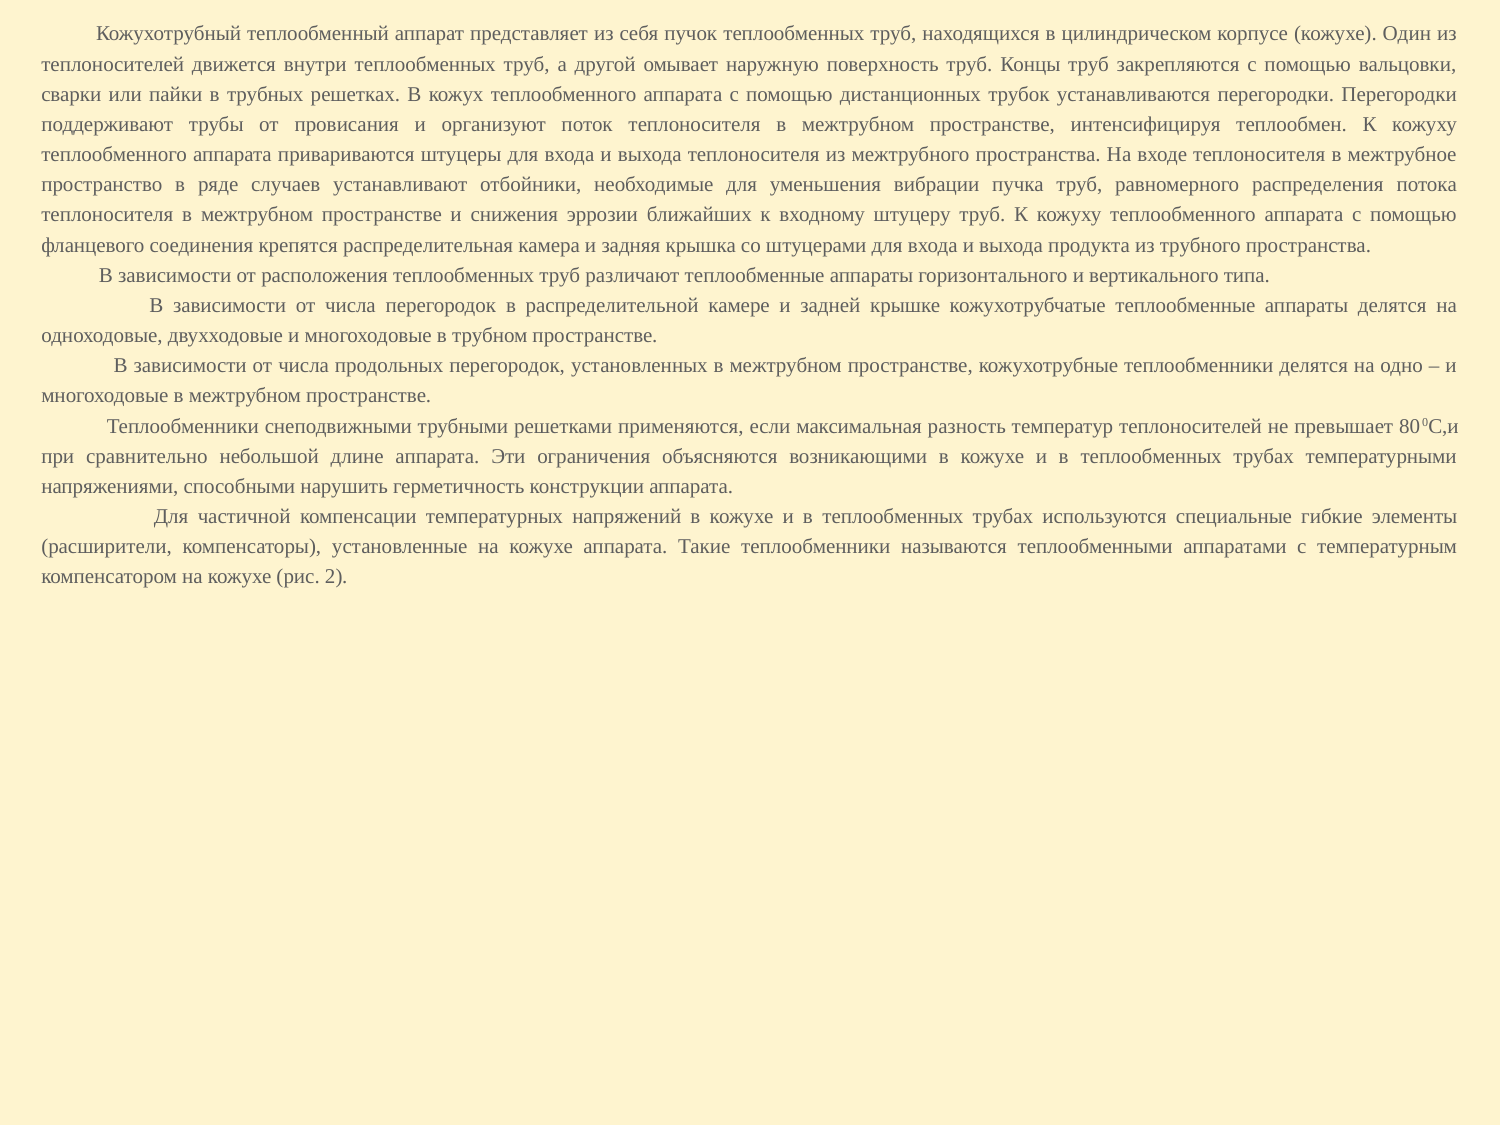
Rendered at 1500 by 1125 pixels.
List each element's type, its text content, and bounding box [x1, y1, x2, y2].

list Кожухотрубный теплообменный аппарат представляет из себя пучок теплообменных труб, находящихся в цилиндрическом корпусе (кожухе). Один из теплоносителей движется внутри теплообменных труб, а другой омывает наружную поверхность труб. Концы труб закрепляются с помощью вальцовки, сварки или пайки в трубных решетках. В кожух теплообменного аппарата с помощью дистанционных трубок устанавливаются перегородки. Перегородки поддерживают трубы от провисания и организуют поток теплоносителя в межтрубном пространстве, интенсифицируя теплообмен. К кожуху теплообменного аппарата привариваются штуцеры для входа и выхода теплоносителя из межтрубного пространства. На входе теплоносителя в межтрубное пространство в ряде случаев устанавливают отбойники, необходимые для уменьшения вибрации пучка труб, равномерного распределения потока теплоносителя в межтрубном пространстве и снижения эррозии ближайших к входному штуцеру труб. К кожуху теплообменного аппарата с помощью фланцевого соединения крепятся распределительная камера и задняя крышка со штуцерами для входа и выхода продукта из трубного пространства. В зависимости от расположения теплообменных труб различают теплообменные аппараты горизонтального и вертикального типа. В зависимости от числа перегородок в распределительной камере и задней крышке кожухотрубчатые теплообменные аппараты делятся на одноходовые, двухходовые и многоходовые в трубном пространстве. В зависимости от числа продольных перегородок, установленных в межтрубном пространстве, кожухотрубные теплообменники делятся на одно – и многоходовые в межтрубном пространстве. Теплообменники cнеподвижными трубными решетками применяются, если максимальная разность температур теплоносителей не превышает 800С,и при сравнительно небольшой длине аппарата. Эти ограничения объясняются возникающими в кожухе и в теплообменных трубах температурными напряжениями, способными нарушить герметичность конструкции аппарата. Для частичной компенсации температурных напряжений в кожухе и в теплообменных трубах используются специальные гибкие элементы (расширители, компенсаторы), установленные на кожухе аппарата. Такие теплообменники называются теплообменными аппаратами с температурным компенсатором на кожухе (рис. 2). [41, 7, 1459, 644]
